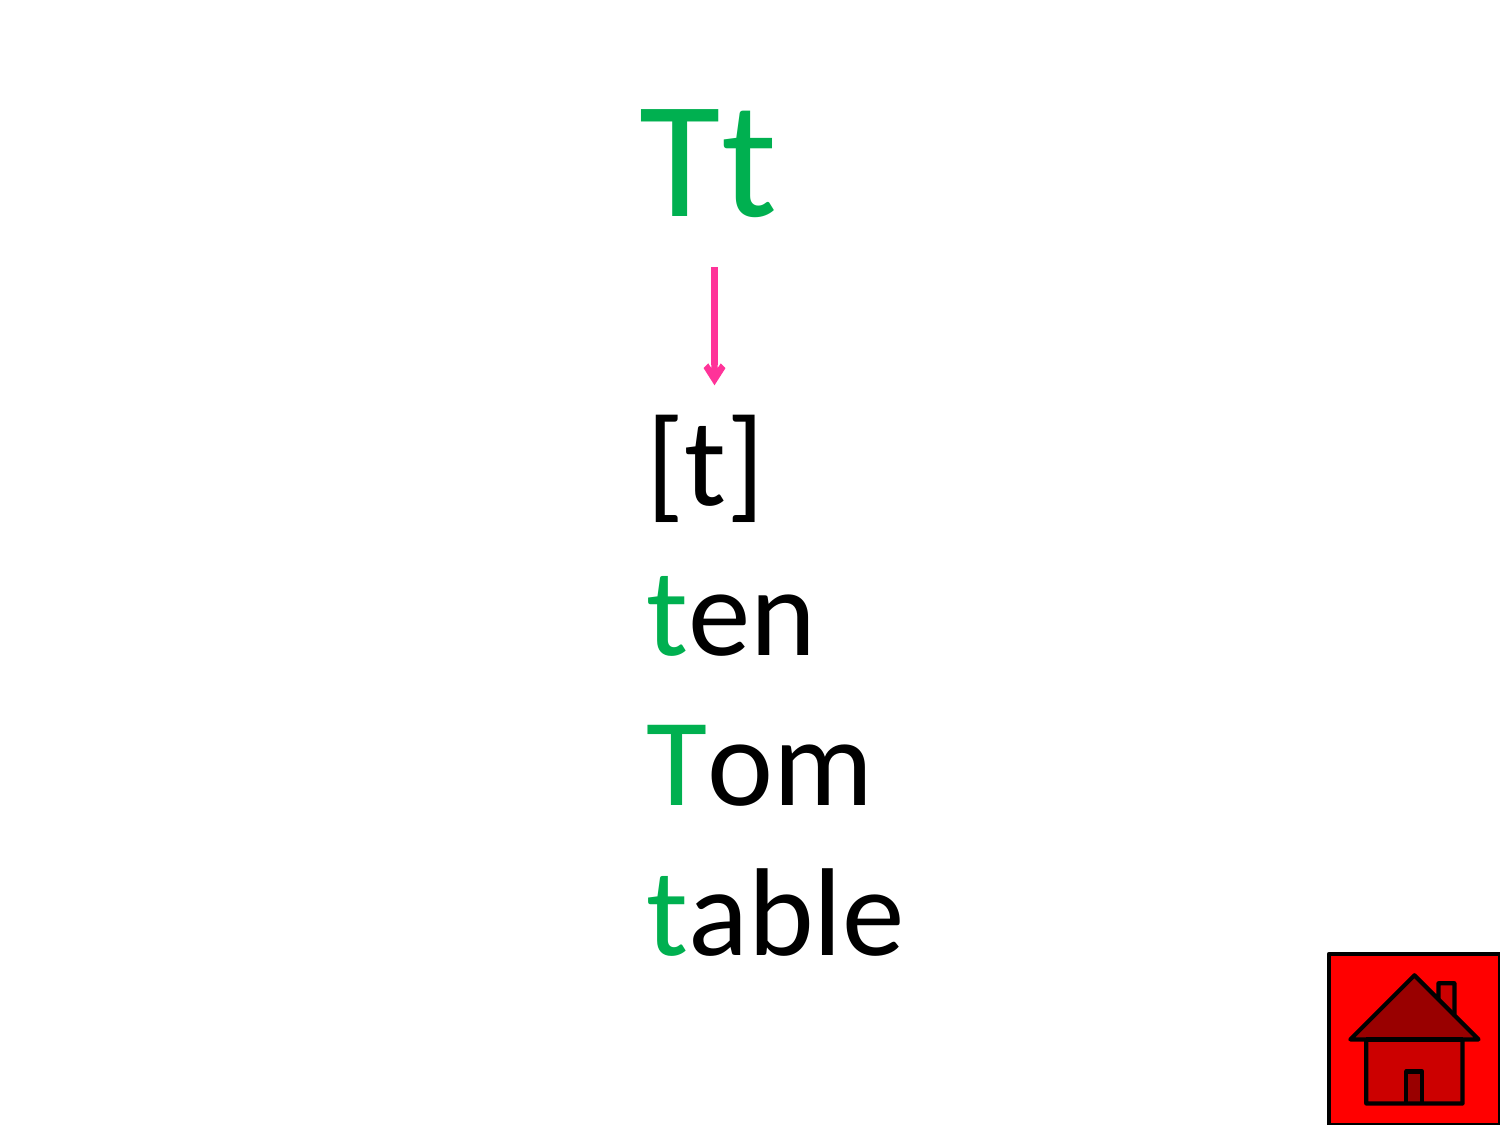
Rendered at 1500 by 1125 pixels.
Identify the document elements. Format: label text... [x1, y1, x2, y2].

text_box [1327, 952, 1500, 1125]
text_box Tt [301, 42, 1117, 258]
text_box [t] ten Tom table [631, 373, 963, 1125]
